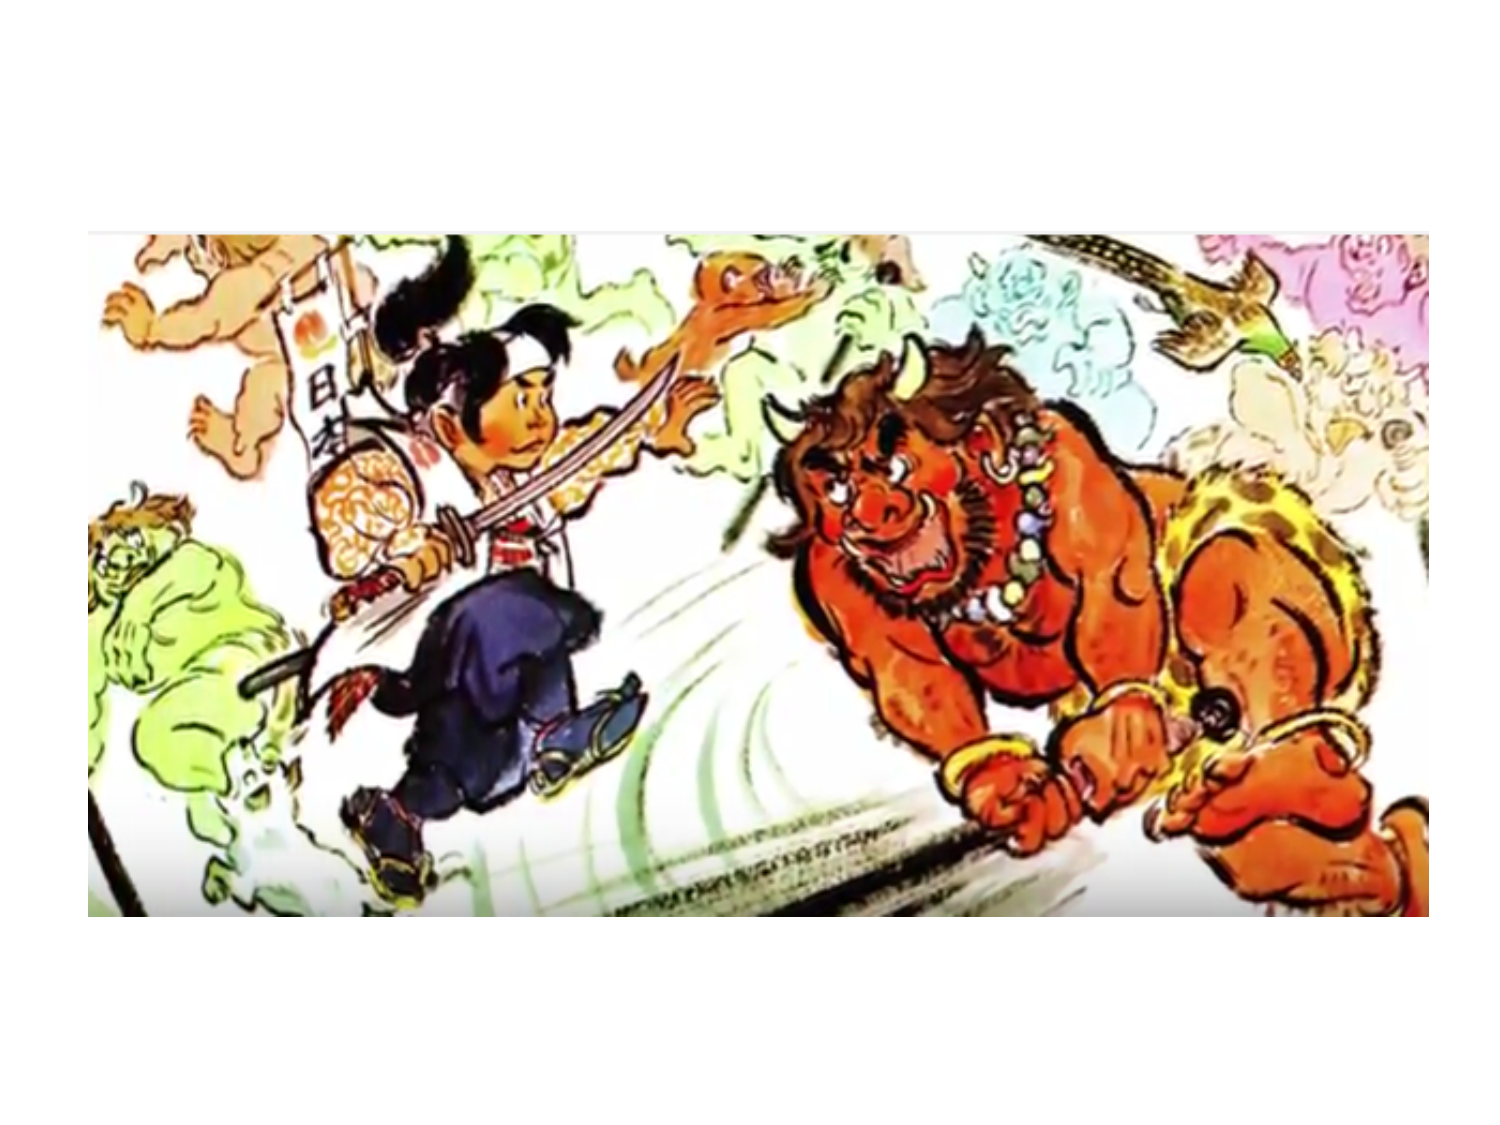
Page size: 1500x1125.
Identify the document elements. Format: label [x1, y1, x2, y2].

list [88, 231, 1429, 918]
